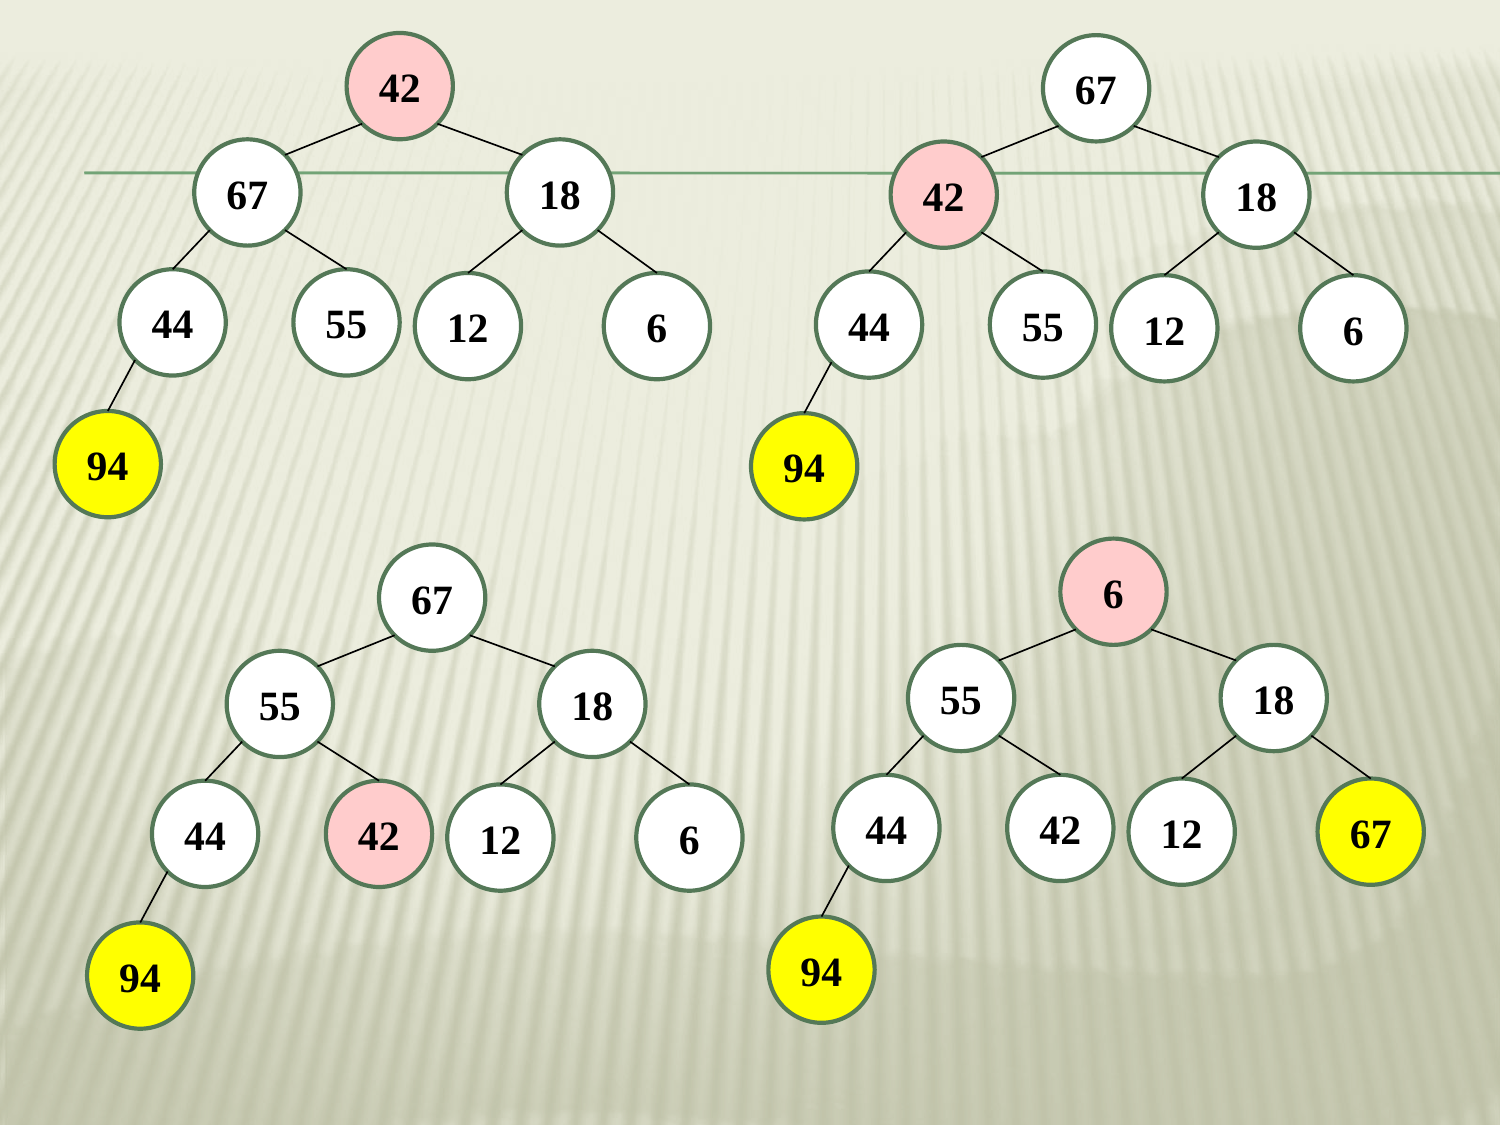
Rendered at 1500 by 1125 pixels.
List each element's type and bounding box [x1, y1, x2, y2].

text_box [768, 538, 1425, 1024]
text_box [54, 32, 711, 518]
text_box [750, 34, 1407, 520]
text_box [86, 544, 743, 1030]
